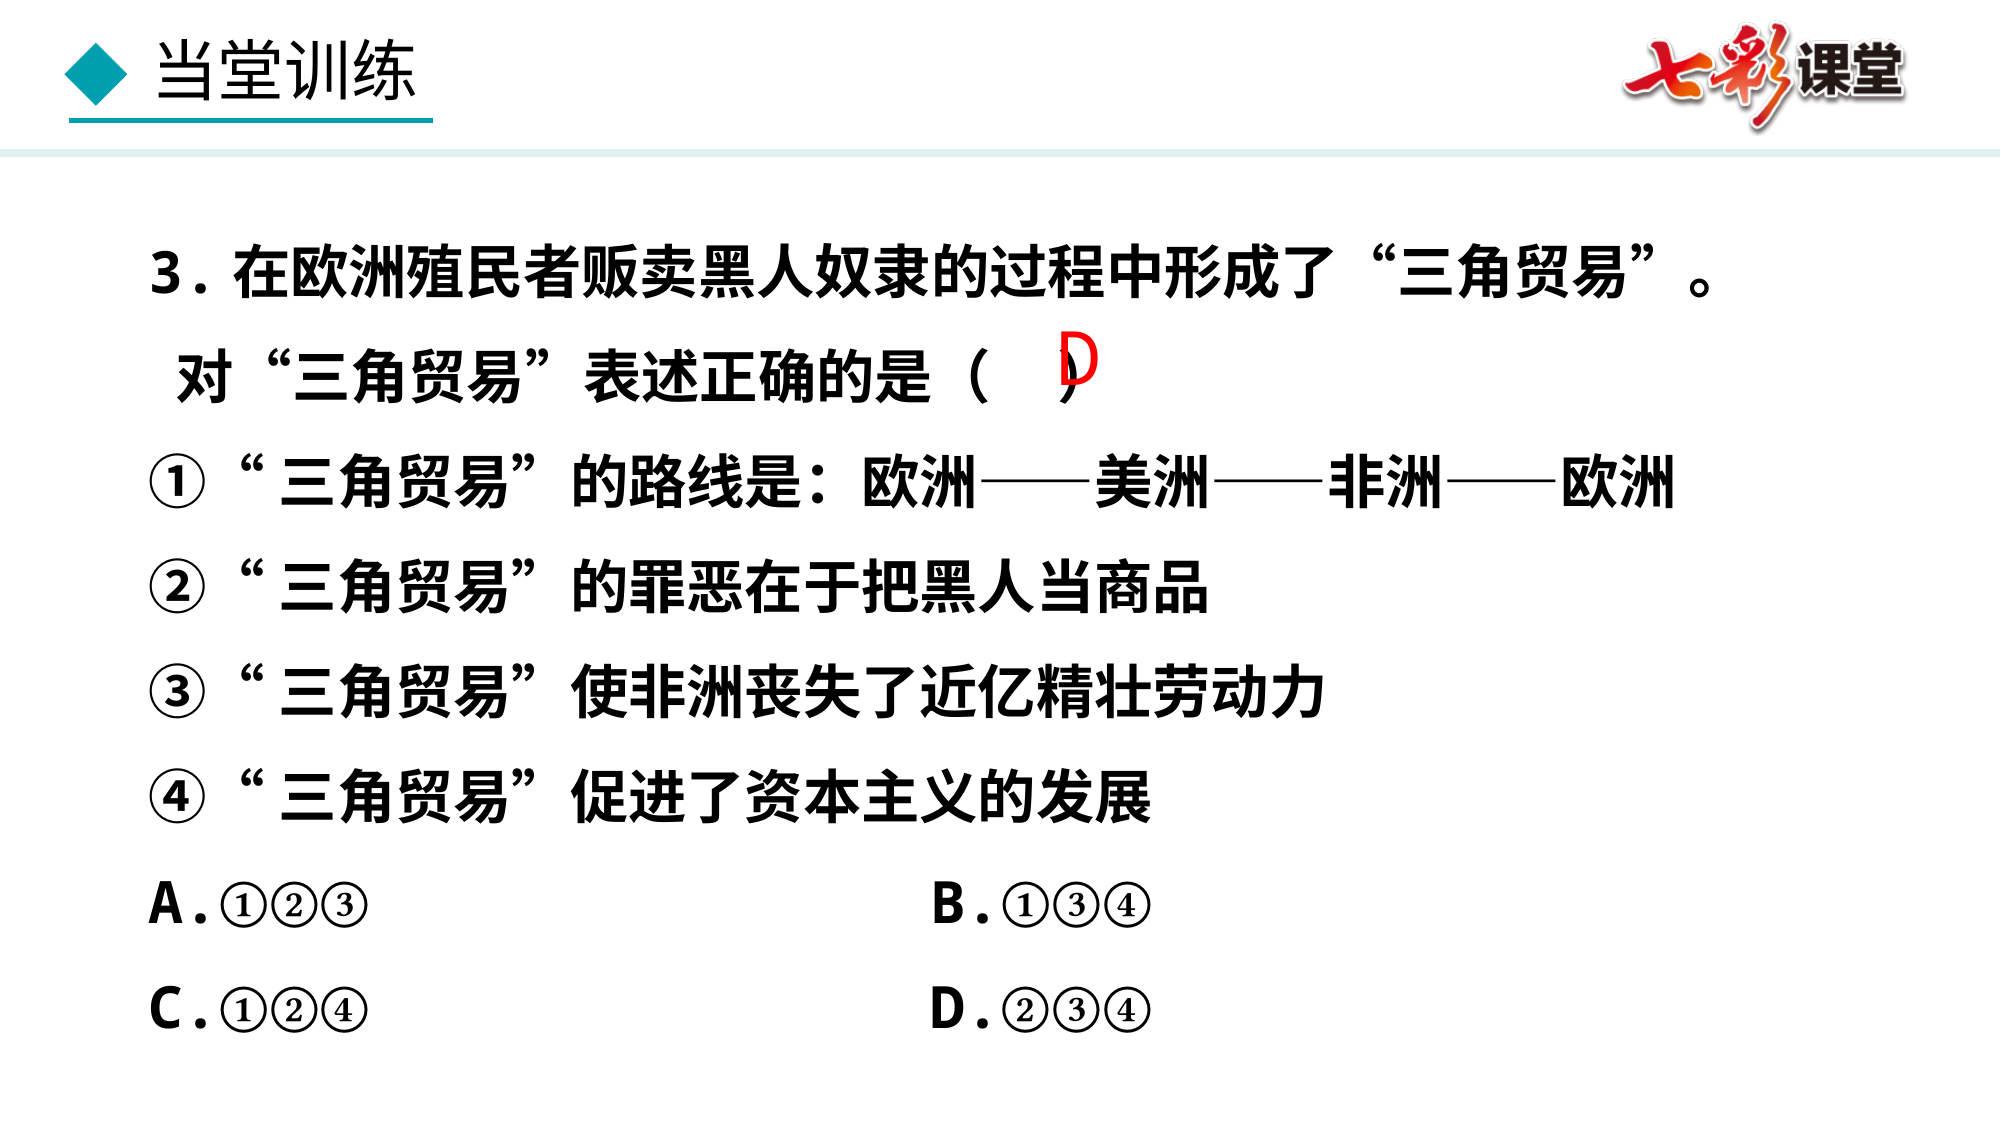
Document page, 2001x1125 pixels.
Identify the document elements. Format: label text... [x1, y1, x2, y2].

text_box D [1041, 302, 1217, 408]
text_box 3.在欧洲殖民者贩卖黑人奴隶的过程中形成了“三角贸易”。 对“三角贸易”表述正确的是（ ） ①“三角贸易”的路线是：欧洲——美洲——非洲——欧洲 ②“三角贸易”的罪恶在于把黑人当商品 ③“三角贸易”使非洲丧失了近亿精壮劳动力 ④“三角贸易”促进了资本主义的发展 A.①②③ B.①③④ C.①②④ D.②③④ [133, 192, 1867, 1048]
picture [1618, 16, 1913, 136]
